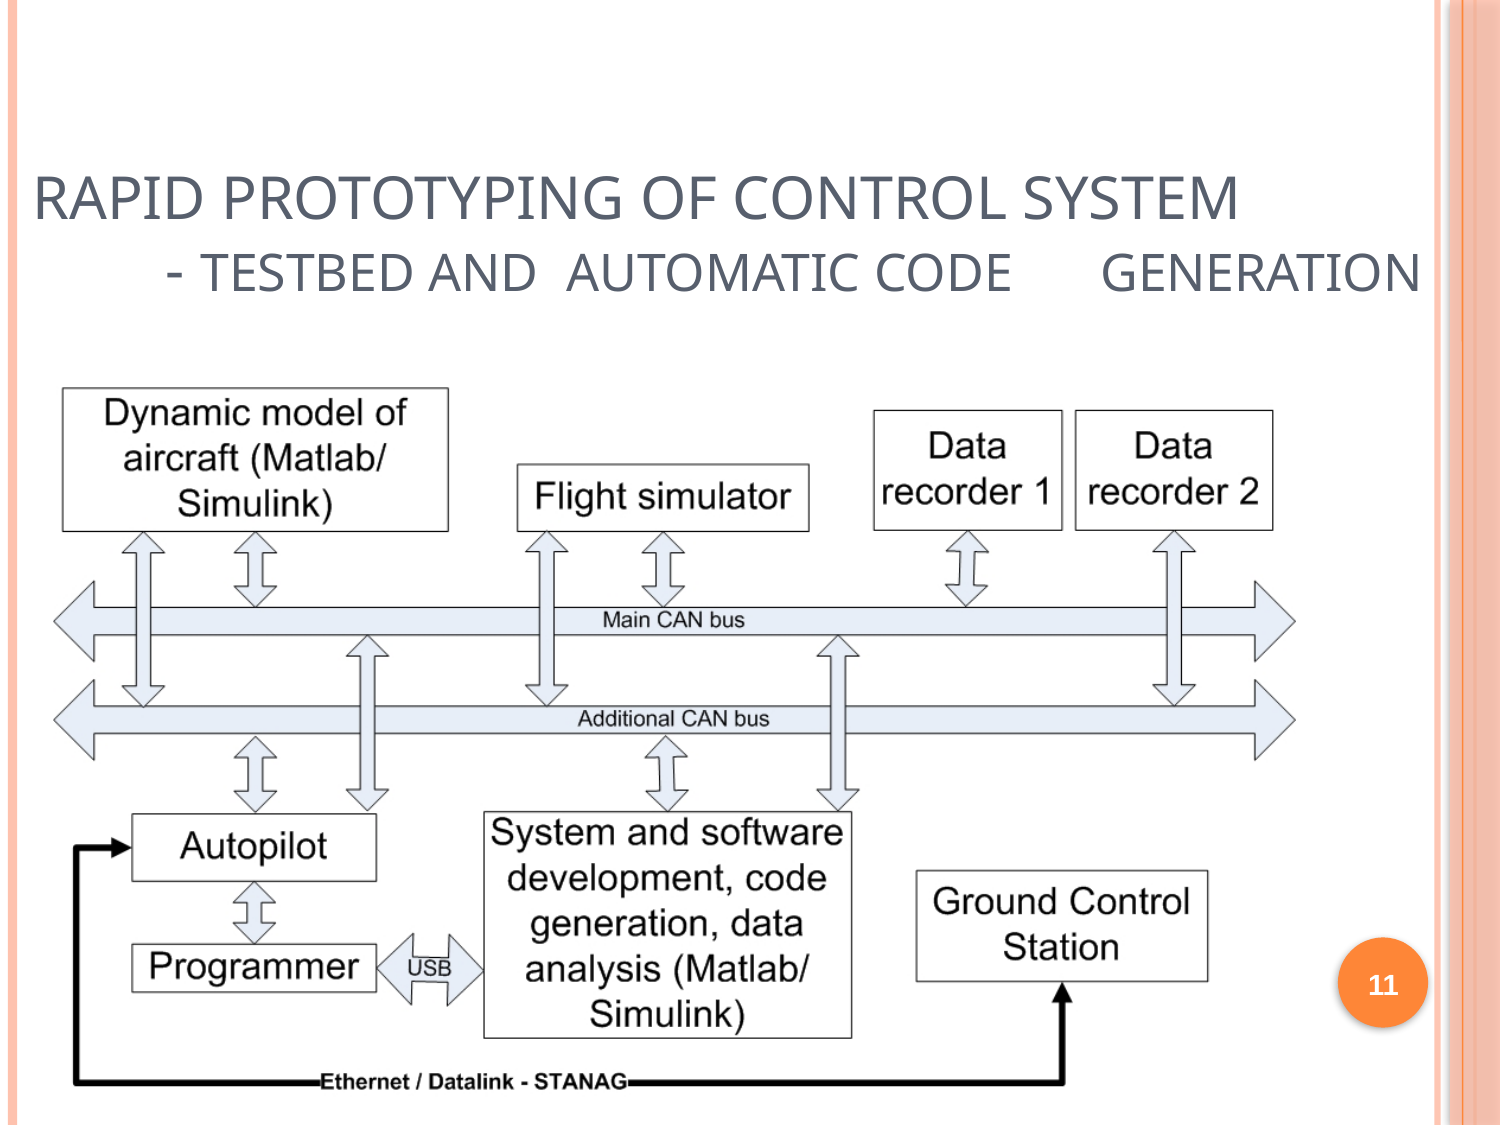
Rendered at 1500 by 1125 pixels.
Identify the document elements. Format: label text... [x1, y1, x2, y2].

slide_number 11 [1333, 940, 1434, 1026]
picture [52, 384, 1297, 1098]
title Rapid prototyping of control system - Testbed and automatic code generation [17, 2, 1459, 373]
